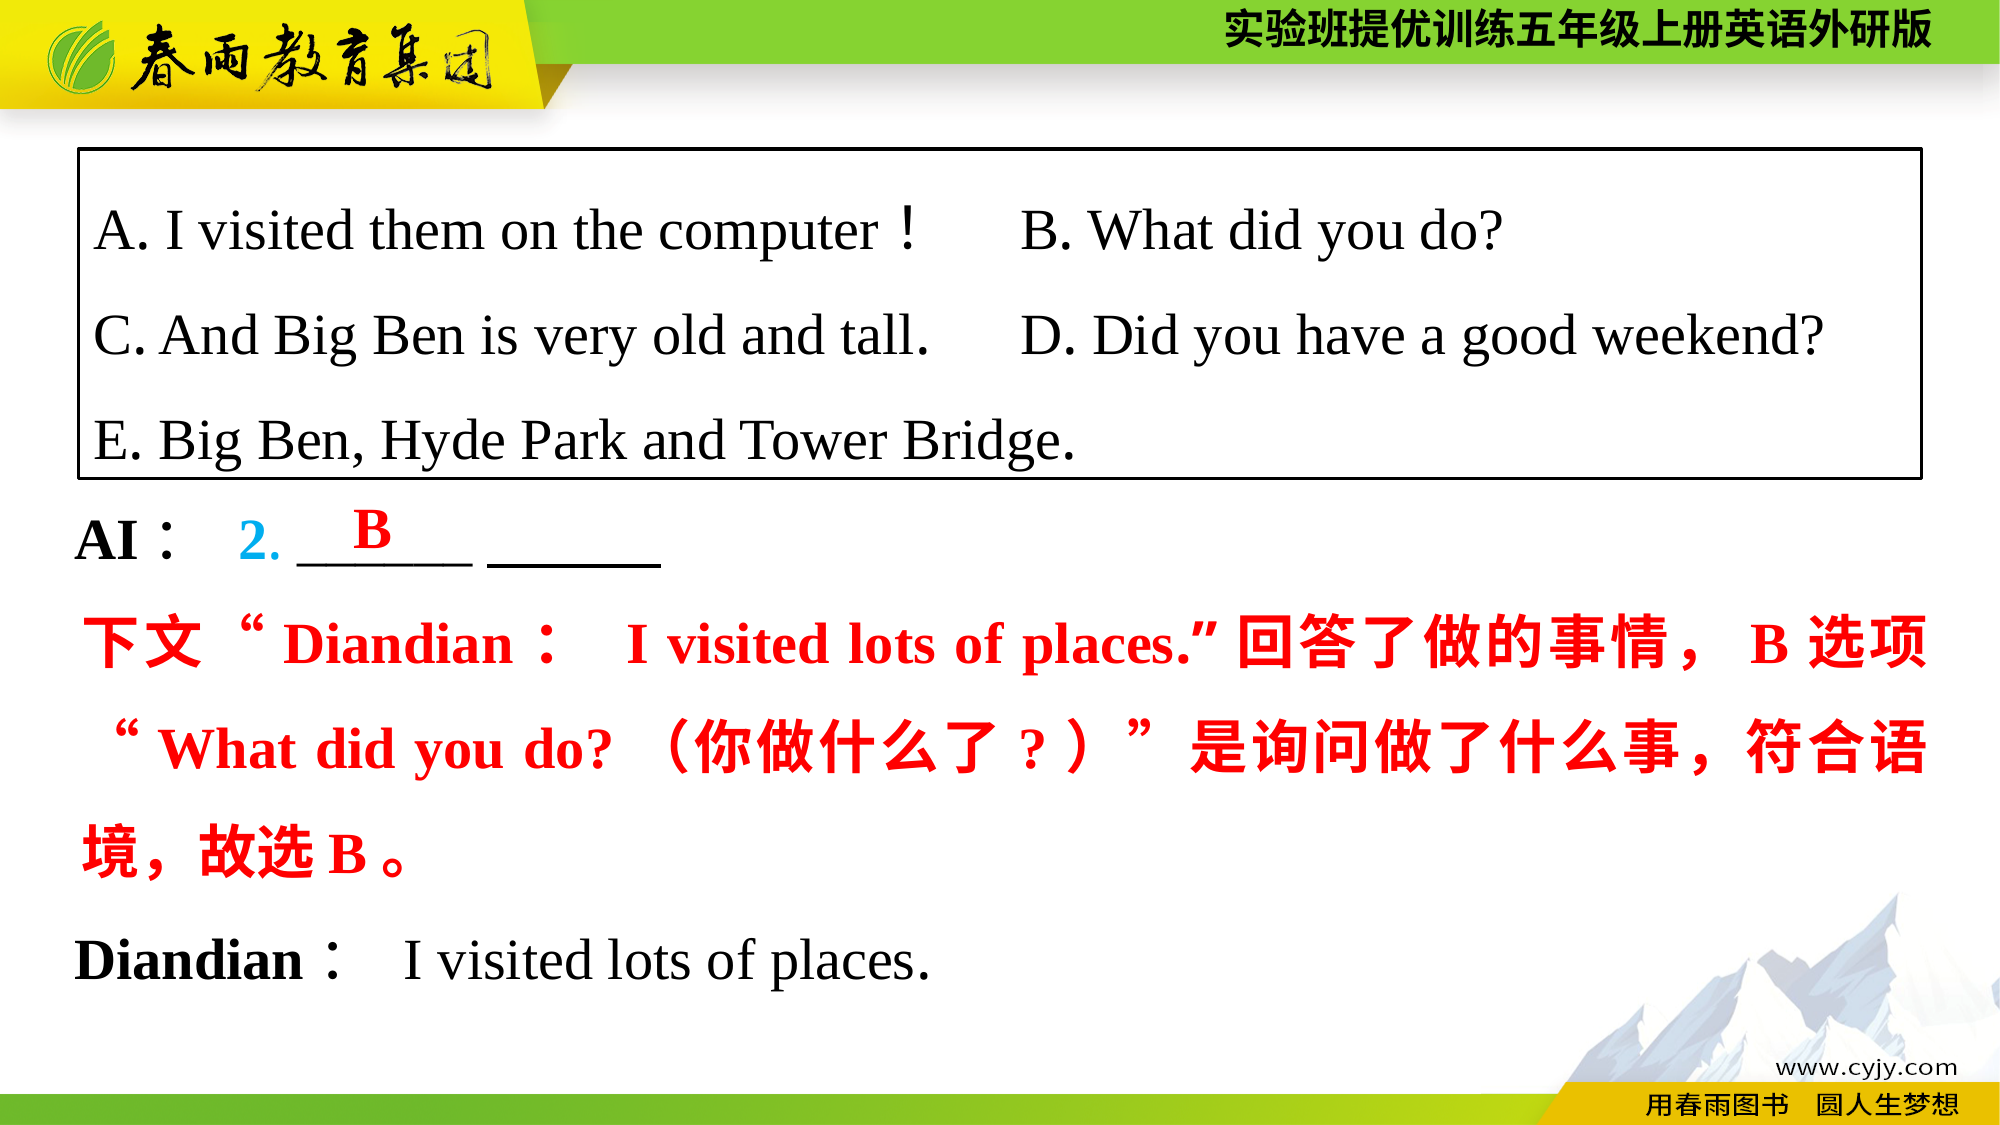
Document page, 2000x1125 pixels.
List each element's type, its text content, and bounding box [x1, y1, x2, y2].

picture [0, 0, 2000, 1125]
text_box A. I visited them on the computer！ B. What did you do? C. And Big Ben is very old and tall. D. Did you have a good weekend? E. Big Ben, Hyde Park and Tower Bridge. [78, 149, 1922, 479]
text_box 下文“Diandian： I visited lots of places.”回答了做的事情，B选项“What did you do?（你做什么了?）”是询问做了什么事，符合语境，故选B。 [66, 562, 1944, 893]
text_box B [338, 482, 408, 562]
list AI： 2. ______ Diandian： I visited lots of places. [59, 459, 1944, 1005]
